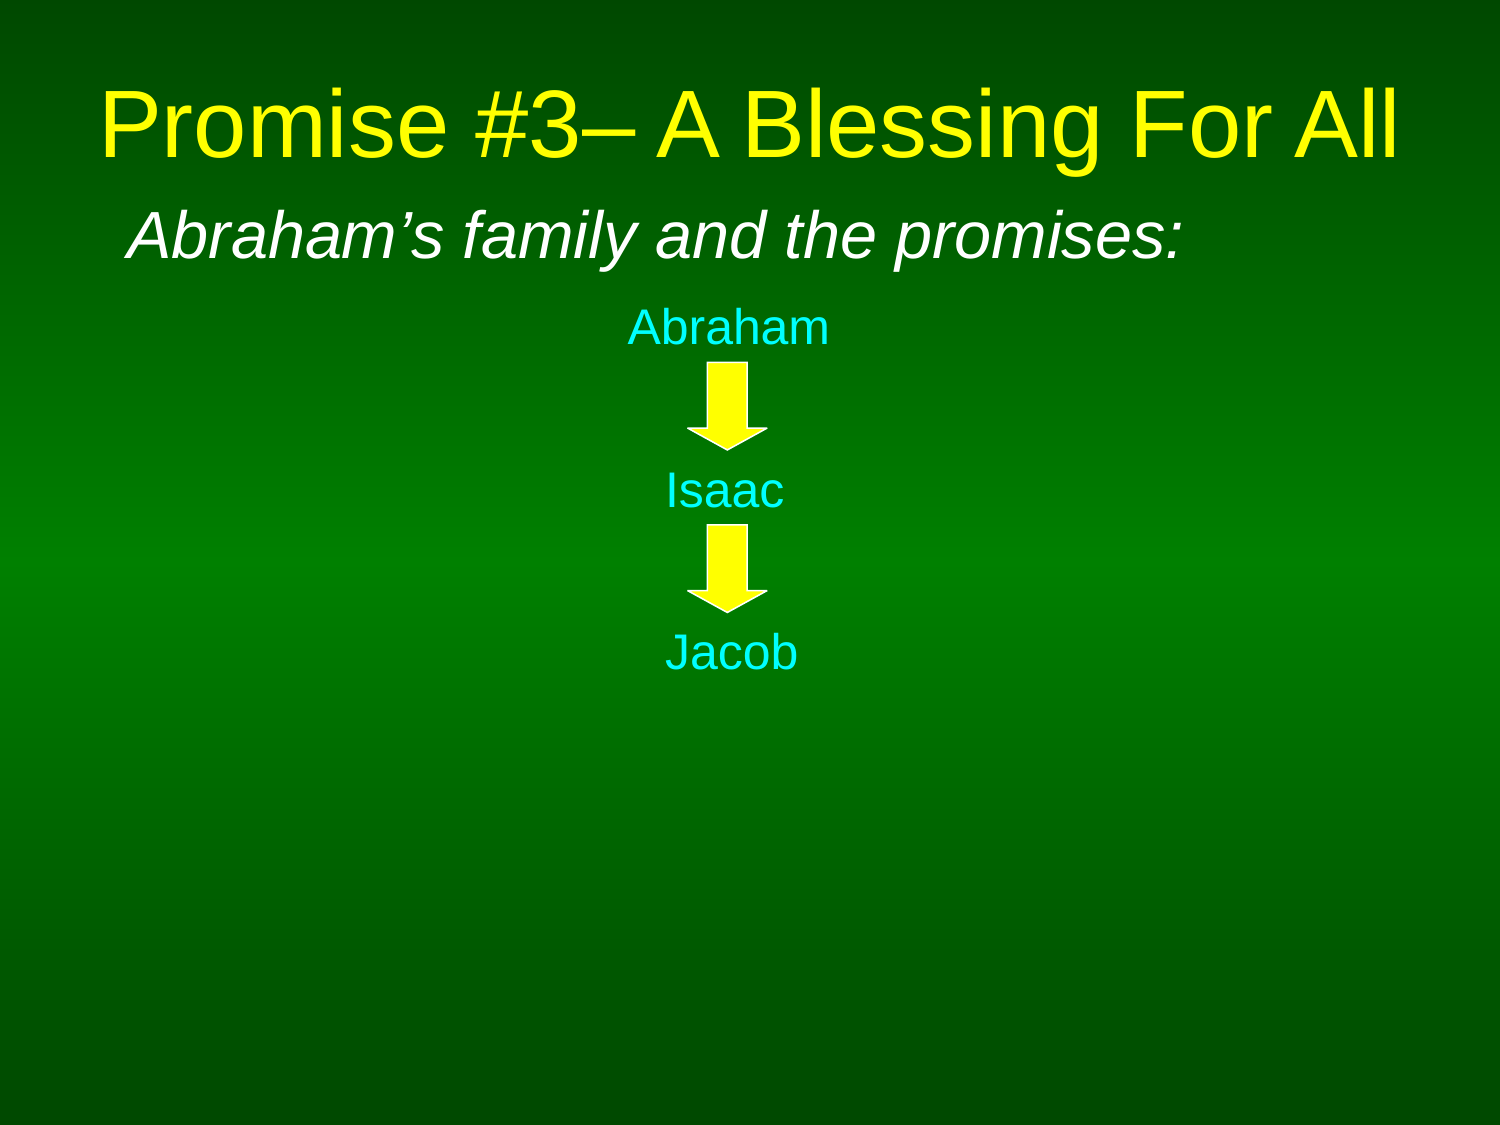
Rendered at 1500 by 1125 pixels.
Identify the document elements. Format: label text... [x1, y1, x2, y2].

list Abraham’s family and the promises: [112, 200, 1388, 288]
text_box [687, 362, 768, 449]
text_box Isaac [650, 449, 800, 525]
text_box Abraham [612, 287, 846, 363]
title Promise #3– A Blessing For All [37, 24, 1463, 213]
text_box [687, 524, 768, 613]
text_box Jacob [650, 612, 814, 688]
